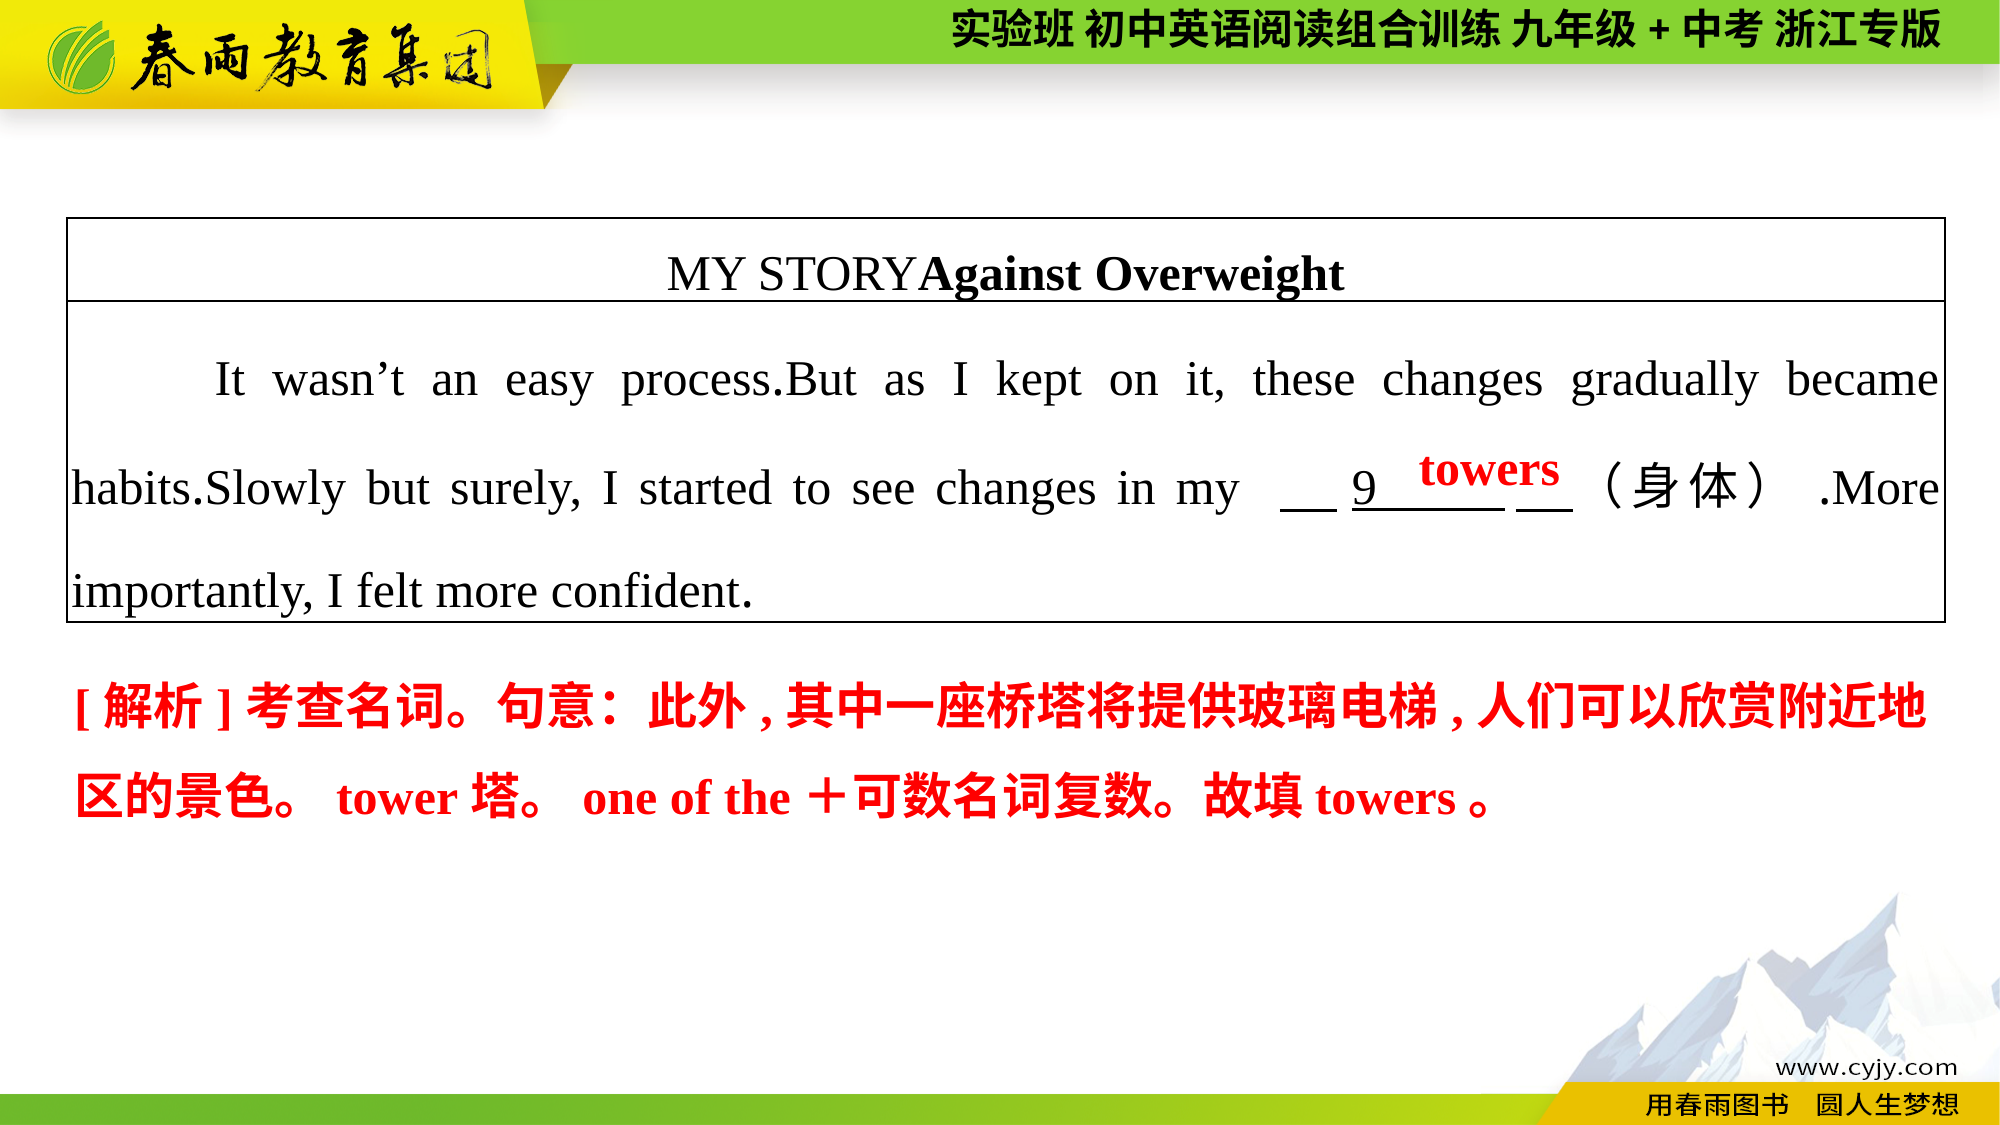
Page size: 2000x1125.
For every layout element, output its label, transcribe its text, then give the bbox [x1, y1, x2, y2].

picture [0, 0, 2000, 1125]
text_box towers [1403, 428, 1576, 503]
table_cell It wasn’t an easy process.But as I kept on it, these changes gradually became habits.Slowly but surely, I started to see changes in my 9 （身体）.More importantly, I felt more confident. [68, 302, 1944, 621]
list [解析]考查名词。句意：此外,其中一座桥塔将提供玻璃电梯,人们可以欣赏附近地区的景色。tower塔。one of the＋可数名词复数。故填towers。 [59, 636, 1944, 823]
table_header MY STORYAgainst Overweight [68, 219, 1944, 300]
